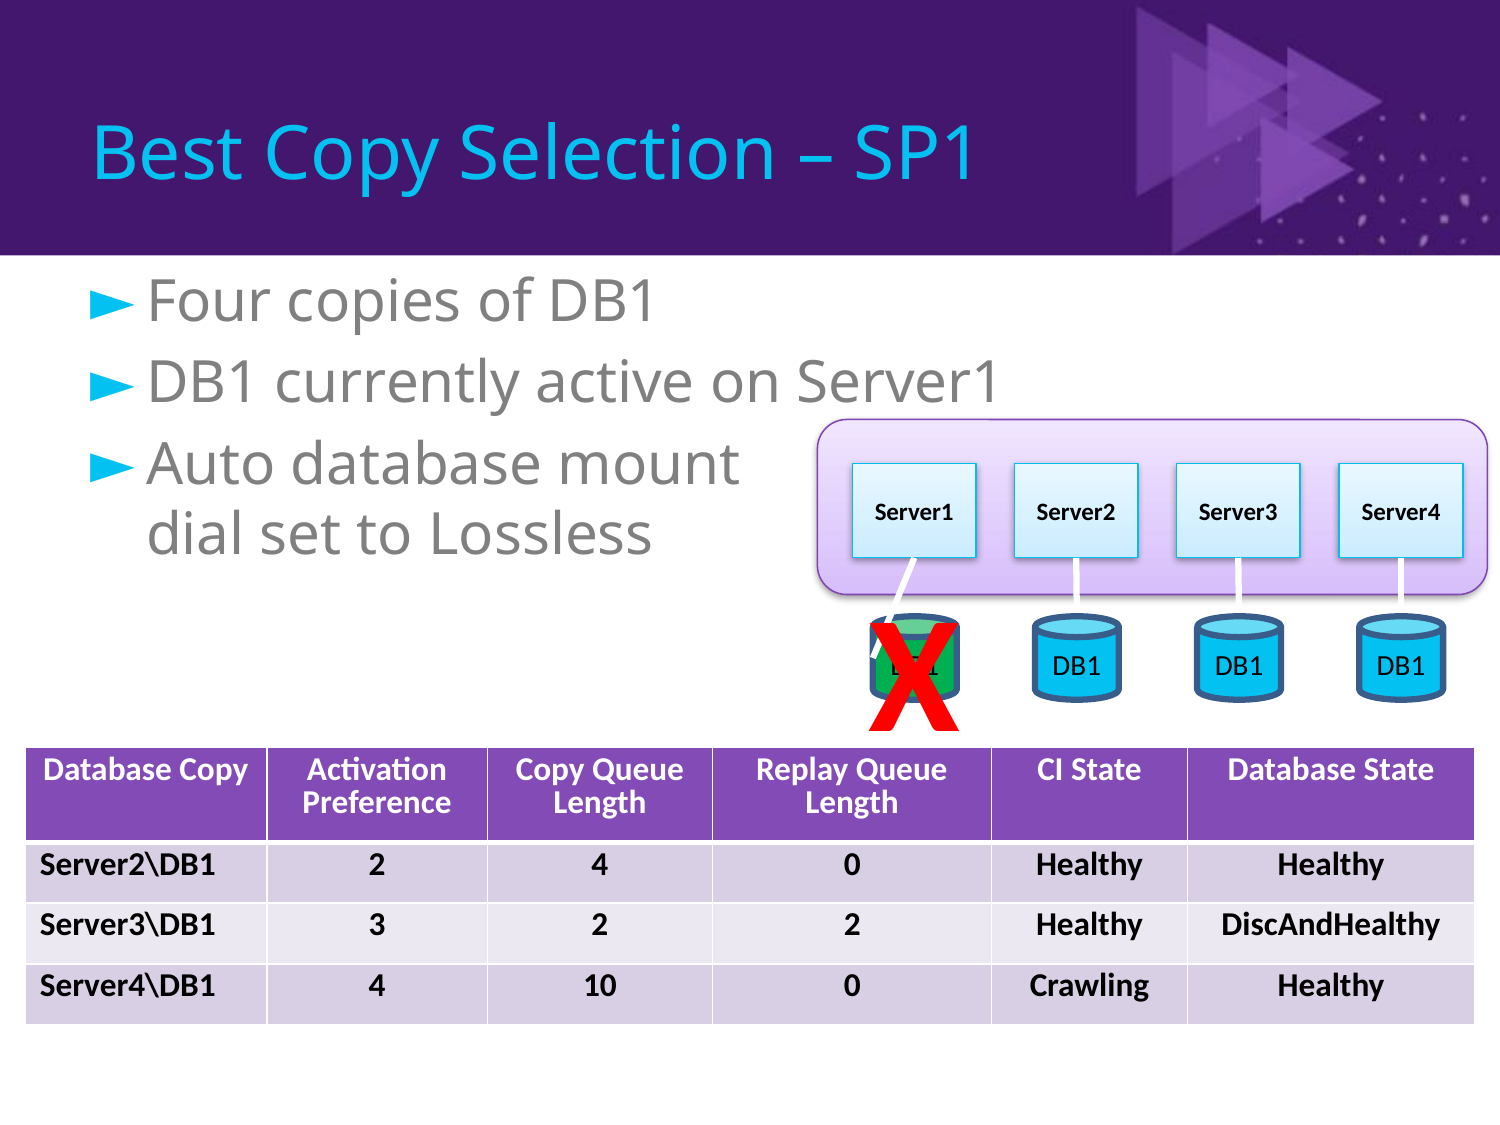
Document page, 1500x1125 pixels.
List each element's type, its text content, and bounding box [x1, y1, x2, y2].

table_header Replay Queue Length [713, 748, 991, 840]
text_box DB1 [1032, 614, 1121, 702]
table_cell Healthy [1188, 965, 1474, 1024]
text_box Server1 [852, 463, 977, 557]
text_box X [828, 557, 1000, 747]
table_cell 10 [488, 965, 712, 1024]
table_cell Crawling [992, 965, 1187, 1024]
table_header Activation Preference [268, 748, 487, 840]
table_cell 0 [713, 965, 991, 1024]
table_header Database State [1188, 748, 1474, 840]
table_cell Healthy [1188, 845, 1474, 902]
table_header CI State [992, 748, 1187, 840]
list Four copies of DB1 DB1 currently active on Server1 Auto database mount dial set to Lossless [75, 255, 1425, 747]
table_cell Server3\DB1 [26, 904, 266, 963]
table_cell 4 [488, 845, 712, 902]
table_cell Server2\DB1 [26, 845, 266, 902]
table_cell Healthy [992, 845, 1187, 902]
table_cell Healthy [992, 904, 1187, 963]
text_box Server4 [1338, 463, 1464, 558]
picture [0, 0, 1500, 255]
table_cell DiscAndHealthy [1188, 904, 1474, 963]
table_cell 0 [713, 845, 991, 902]
table_header Database Copy [26, 748, 266, 840]
table_cell Server4\DB1 [26, 965, 266, 1024]
text_box [816, 418, 1489, 596]
text_box Server2 [1014, 463, 1139, 558]
text_box DB1 [1357, 614, 1446, 702]
title Best Copy Selection – SP1 [75, 56, 1425, 244]
table_cell 2 [713, 904, 991, 963]
table_cell 2 [268, 845, 487, 902]
table_cell 3 [268, 904, 487, 963]
table_header Copy Queue Length [488, 748, 712, 840]
table_cell 2 [488, 904, 712, 963]
table_cell 4 [268, 965, 487, 1024]
text_box Server3 [1176, 463, 1301, 558]
text_box DB1 [1195, 614, 1284, 702]
